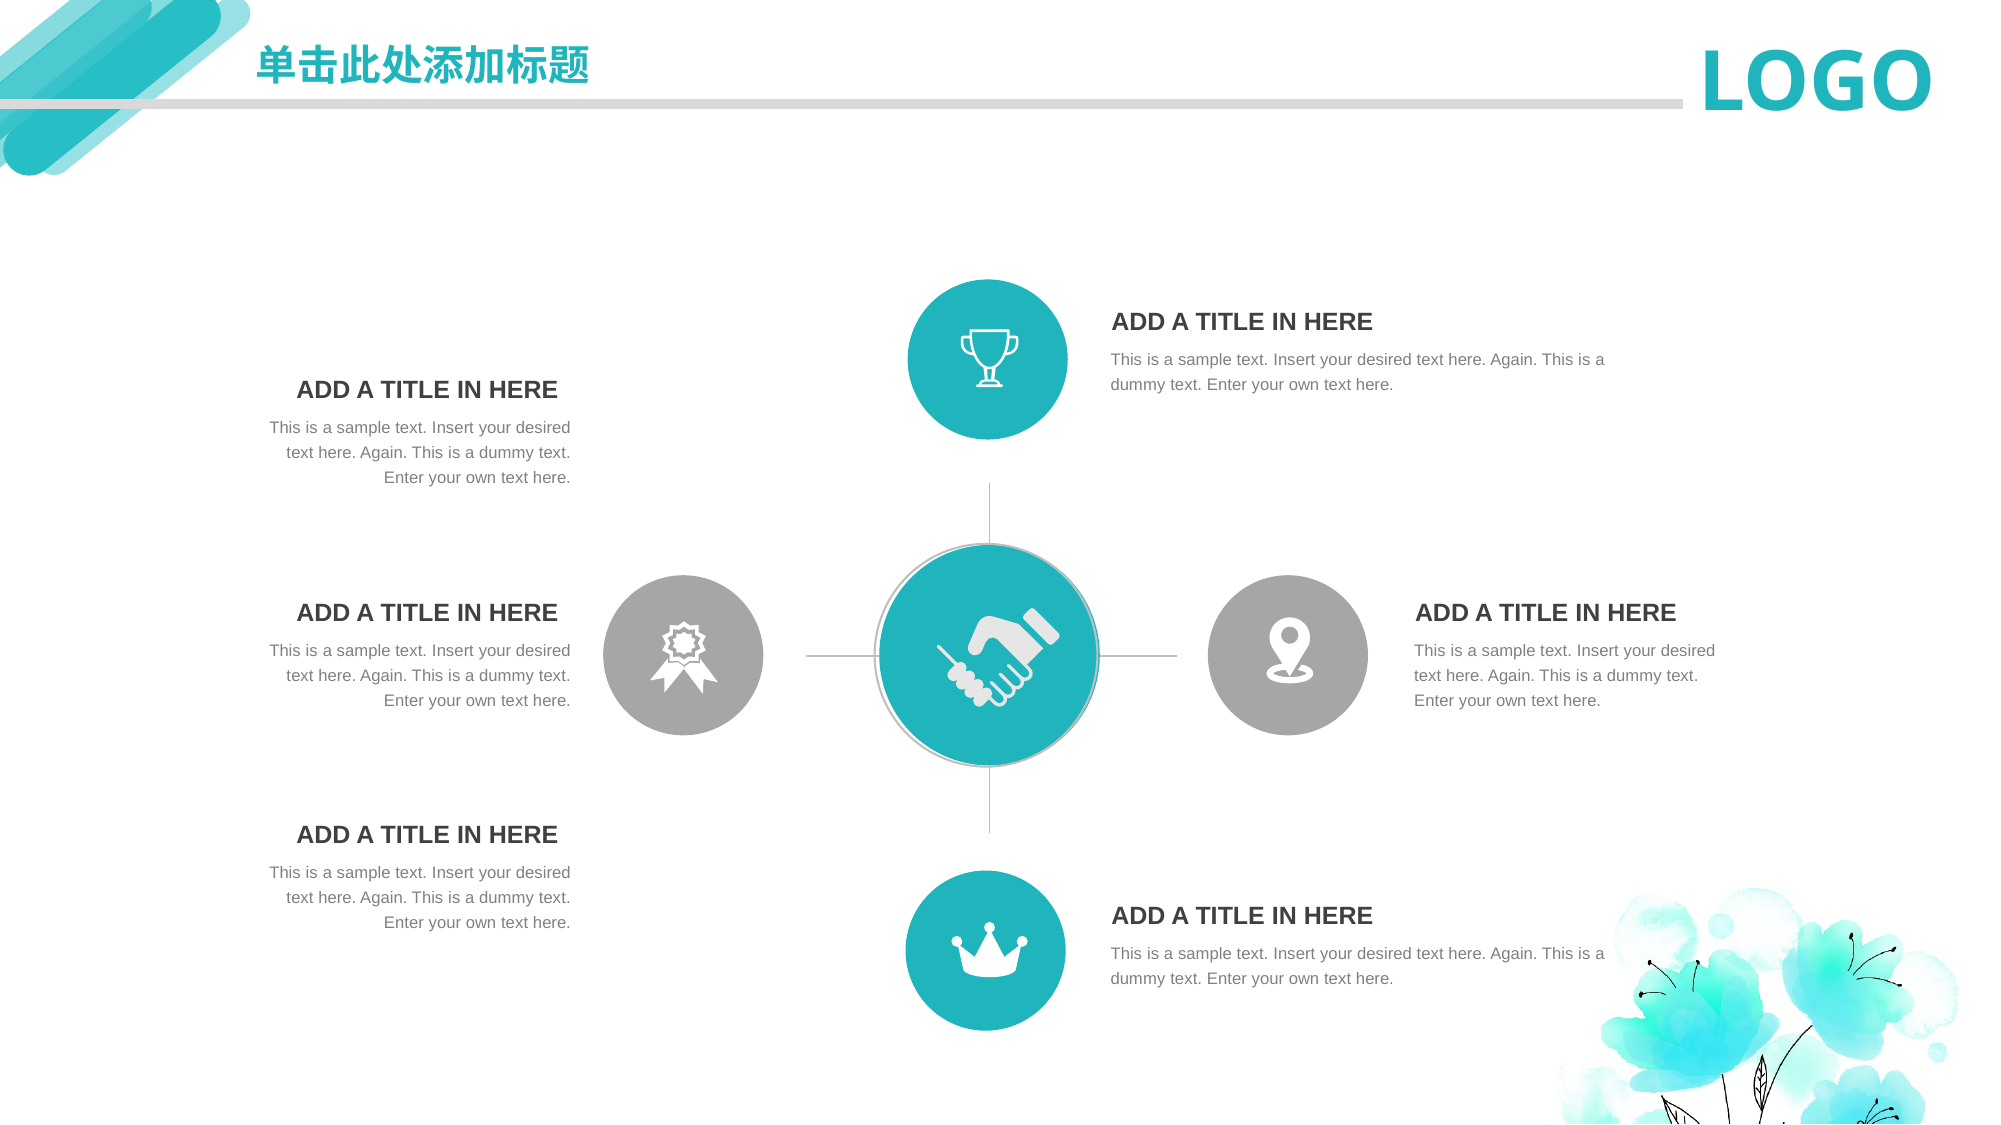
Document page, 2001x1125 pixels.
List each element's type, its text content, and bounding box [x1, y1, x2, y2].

text_box 单击此处添加标题 [241, 31, 605, 97]
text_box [907, 279, 1068, 440]
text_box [234, 808, 601, 941]
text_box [874, 543, 1100, 767]
text_box LOGO [1683, 19, 2000, 135]
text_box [603, 575, 764, 736]
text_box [1207, 575, 1368, 736]
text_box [234, 585, 601, 718]
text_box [1095, 294, 1654, 402]
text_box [234, 362, 601, 495]
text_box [1095, 888, 1654, 996]
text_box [1399, 585, 1751, 718]
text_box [905, 870, 1066, 1031]
picture [1552, 810, 1960, 1124]
